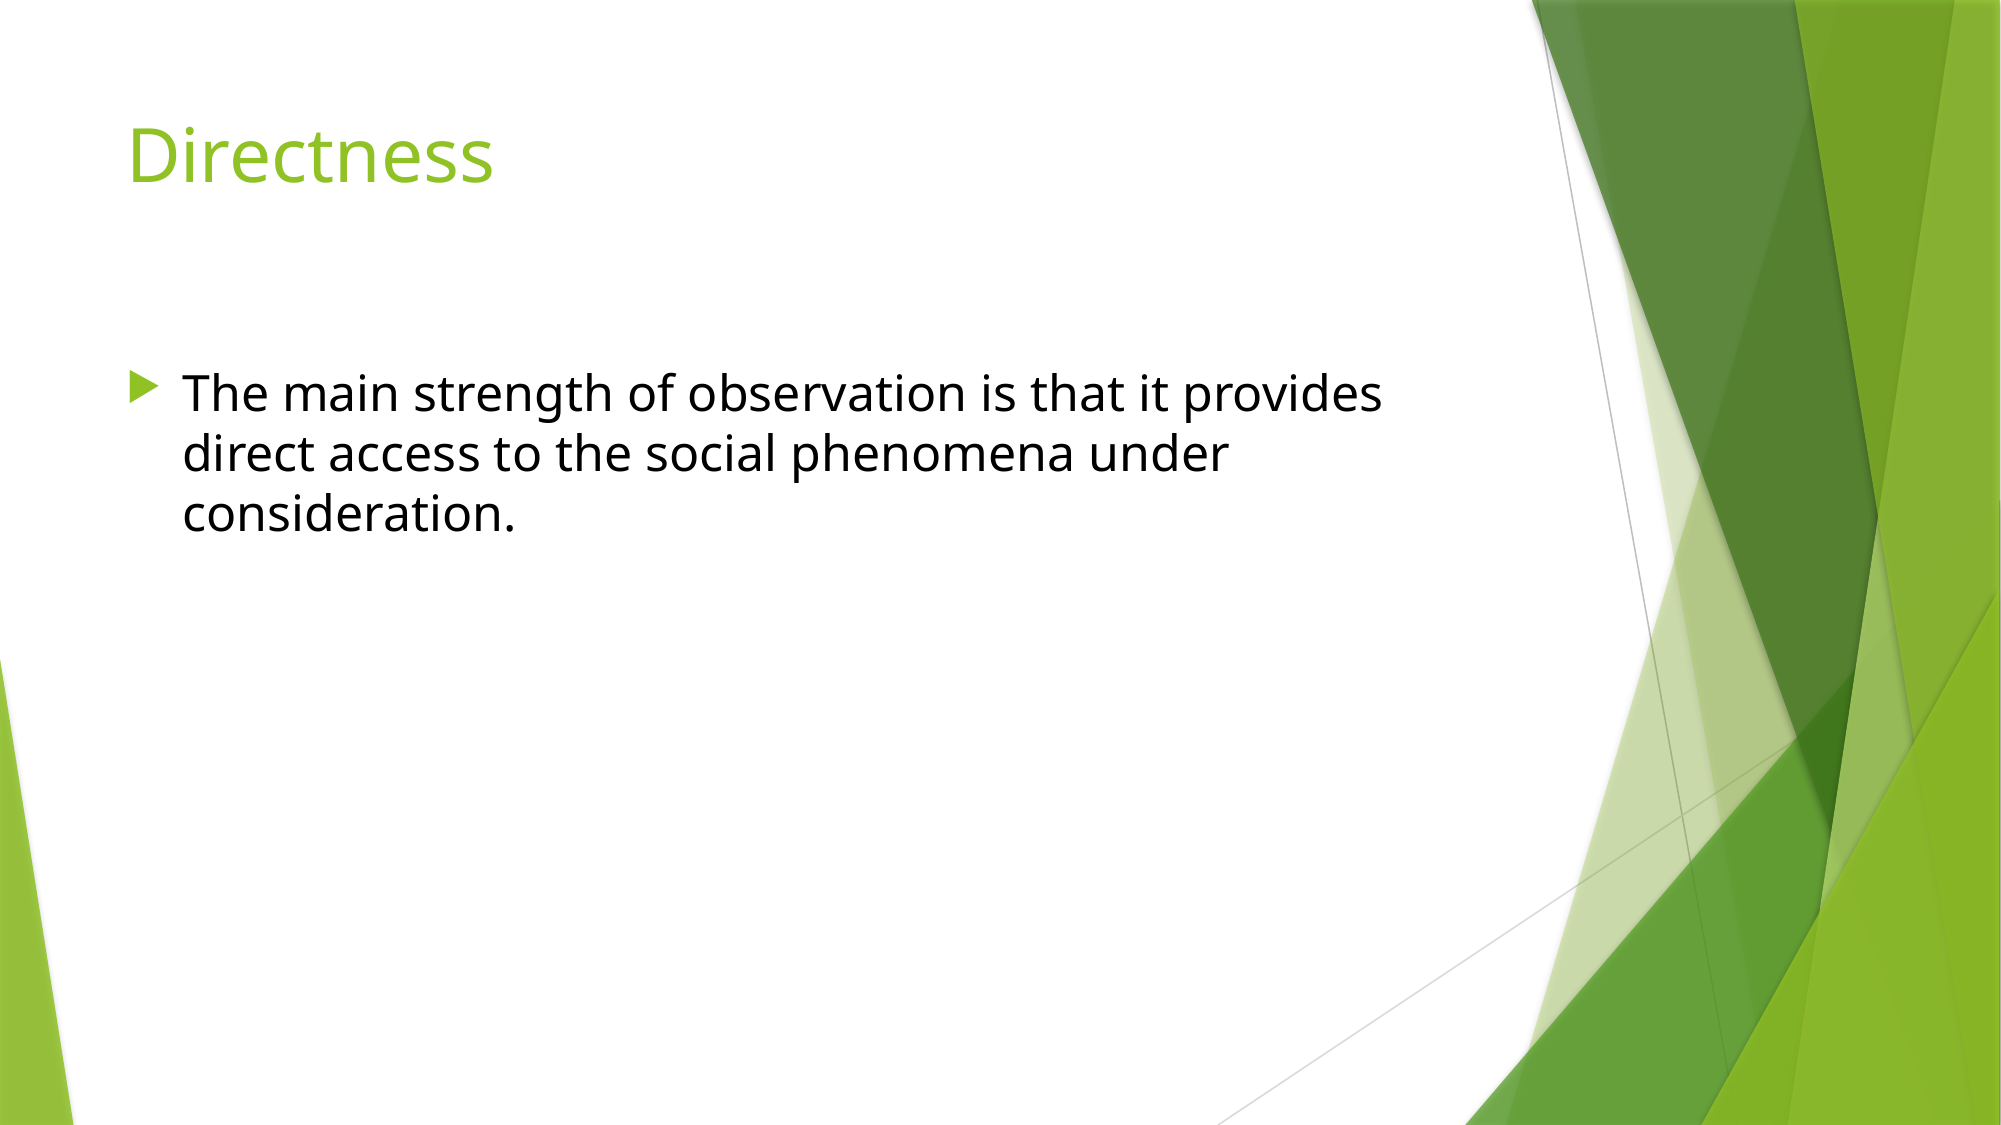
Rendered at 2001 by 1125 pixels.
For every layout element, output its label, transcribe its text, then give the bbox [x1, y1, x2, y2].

list The main strength of observation is that it provides direct access to the social phenomena under consideration. [111, 354, 1522, 992]
title Directness [111, 99, 1522, 317]
